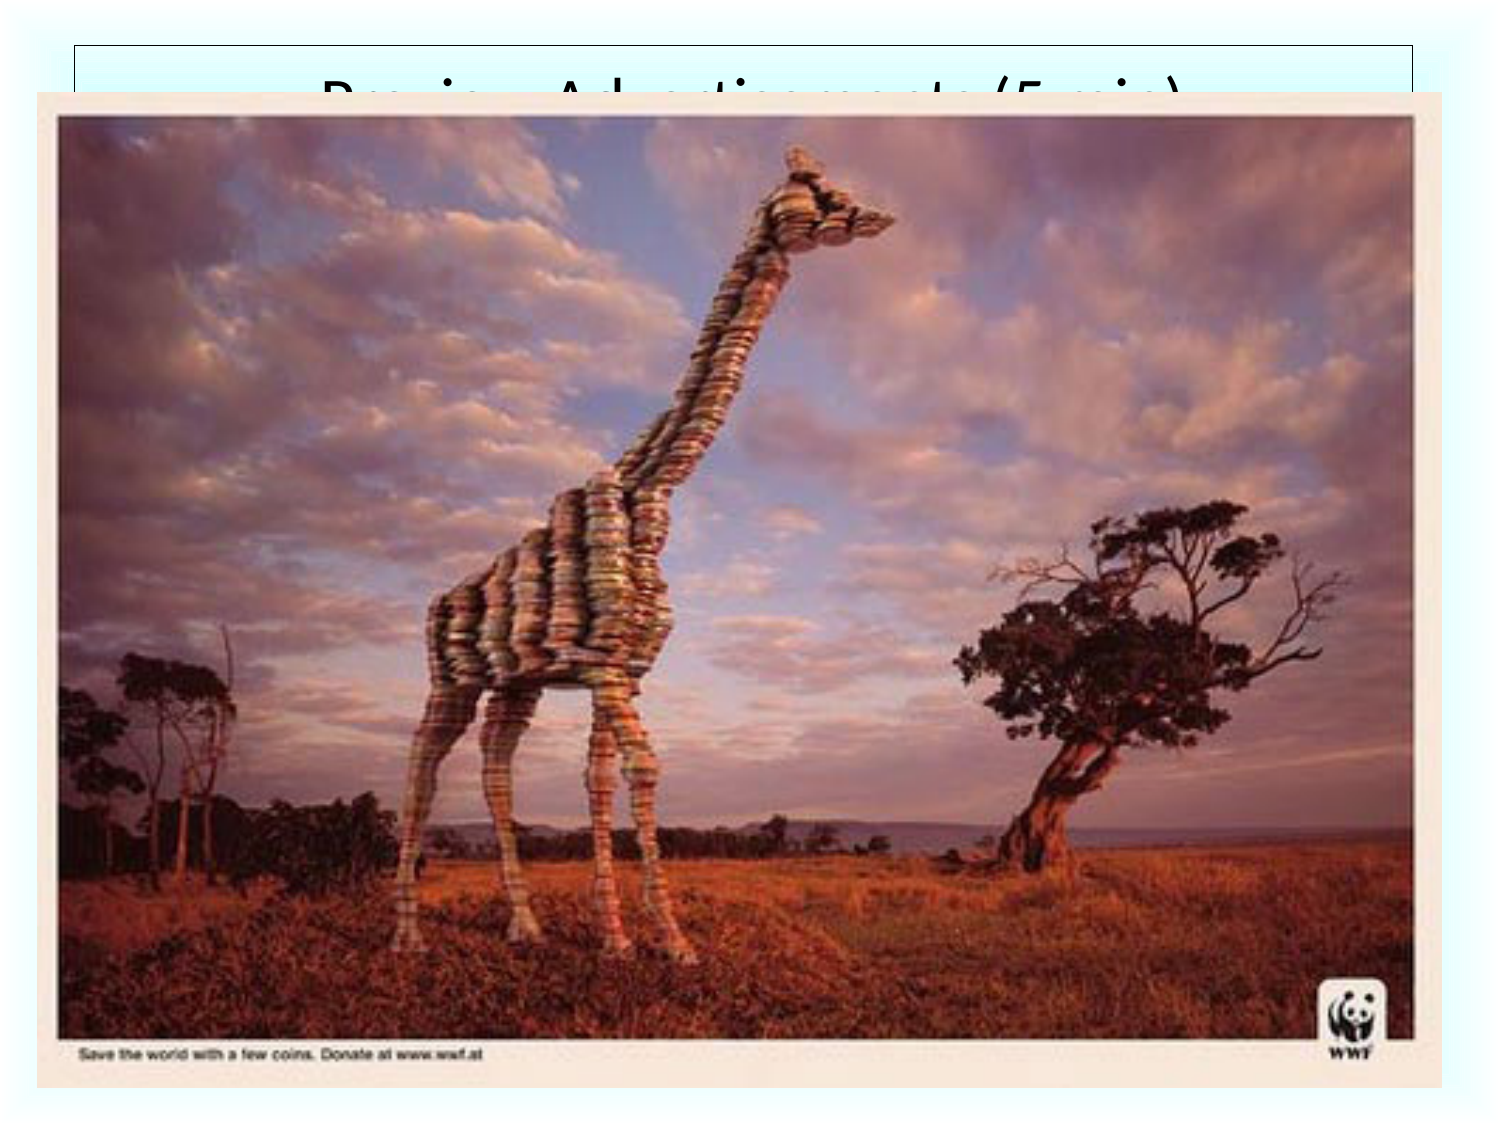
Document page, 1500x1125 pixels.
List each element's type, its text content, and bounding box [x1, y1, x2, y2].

text_box Preview Advertisements (5 min) [74, 45, 1413, 90]
picture [37, 91, 1442, 1088]
